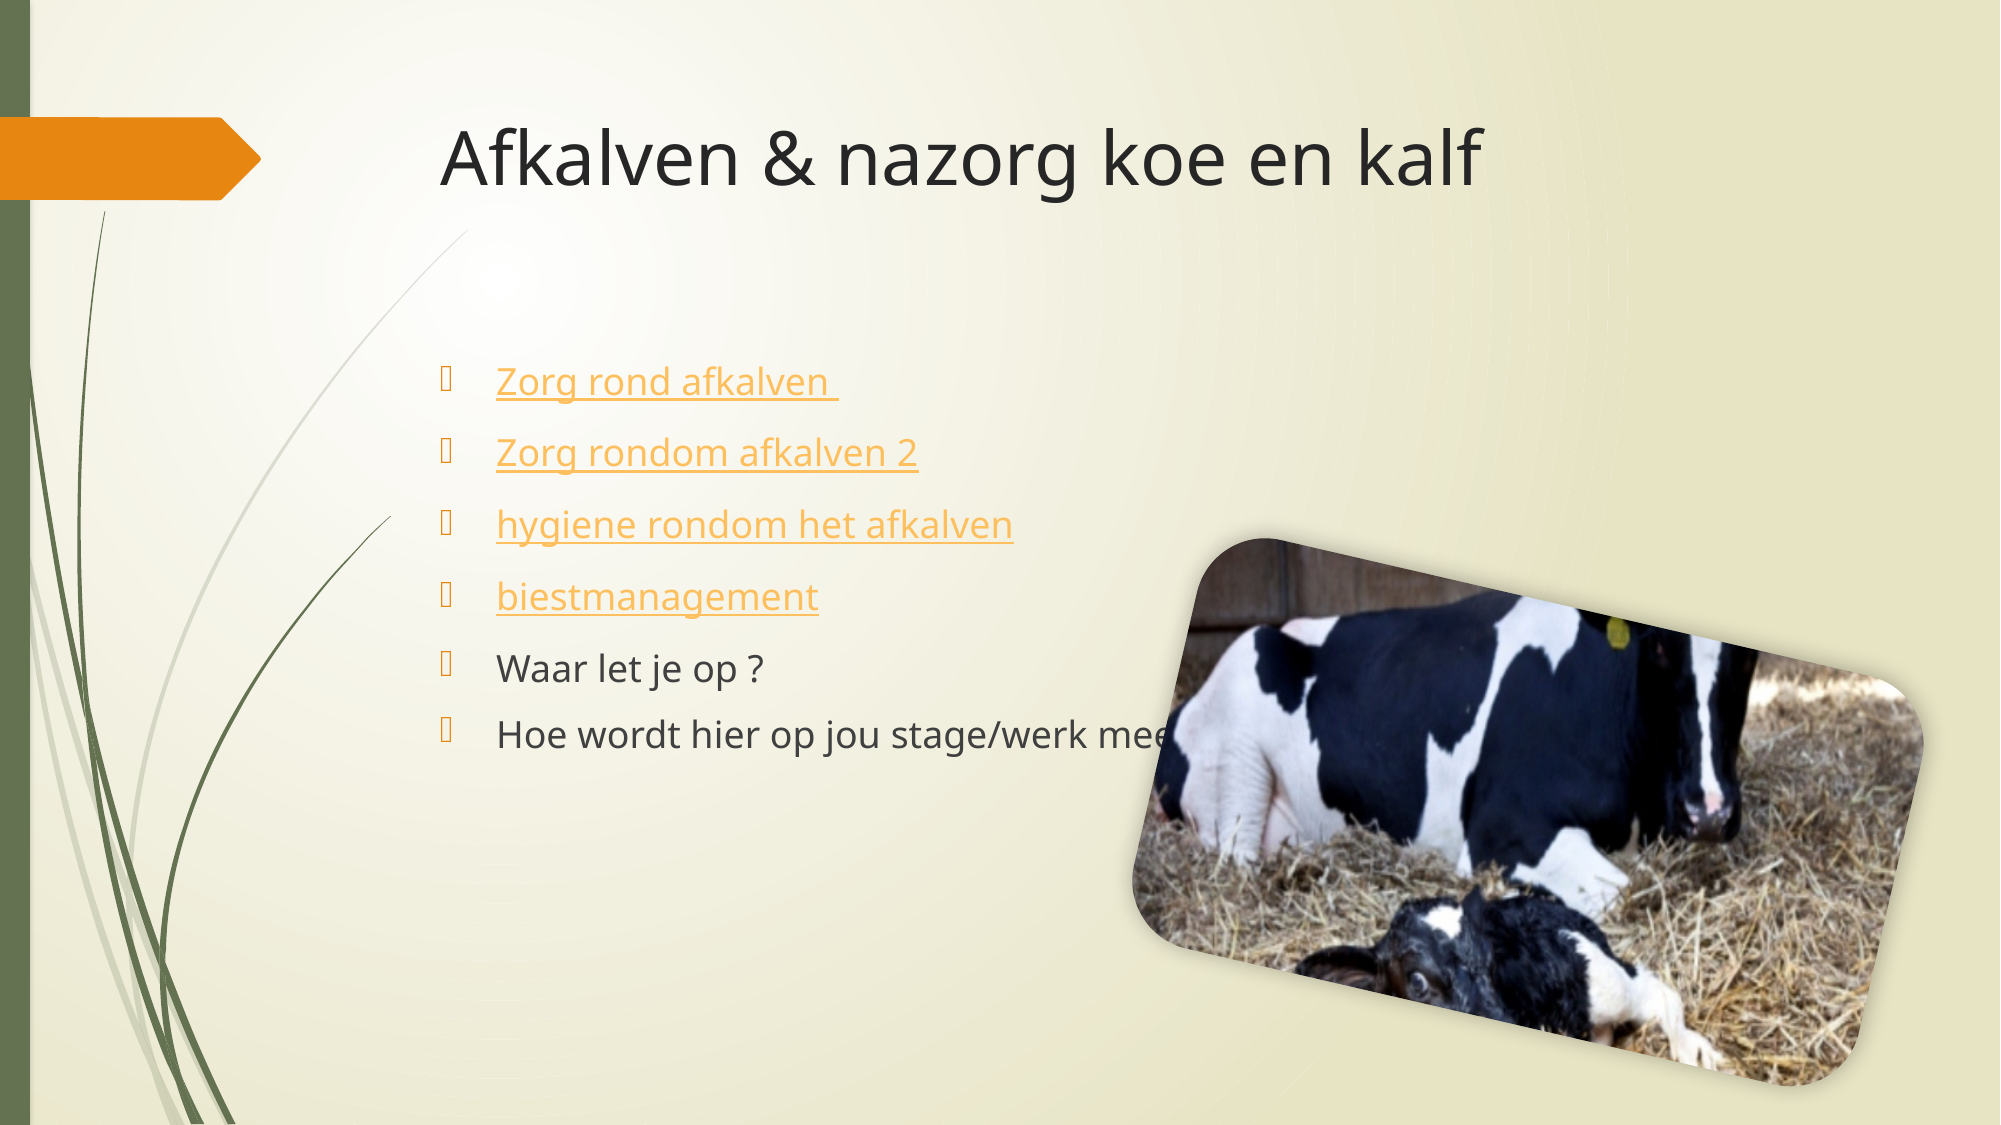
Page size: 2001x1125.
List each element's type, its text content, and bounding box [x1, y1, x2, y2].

title Afkalven & nazorg koe en kalf [425, 102, 1888, 313]
picture [1132, 538, 1924, 1087]
list Zorg rond afkalven Zorg rondom afkalven 2 hygiene rondom het afkalven biestmanagement Waar let je op ? Hoe wordt hier op jou stage/werk mee om gegaan? [424, 350, 1888, 970]
